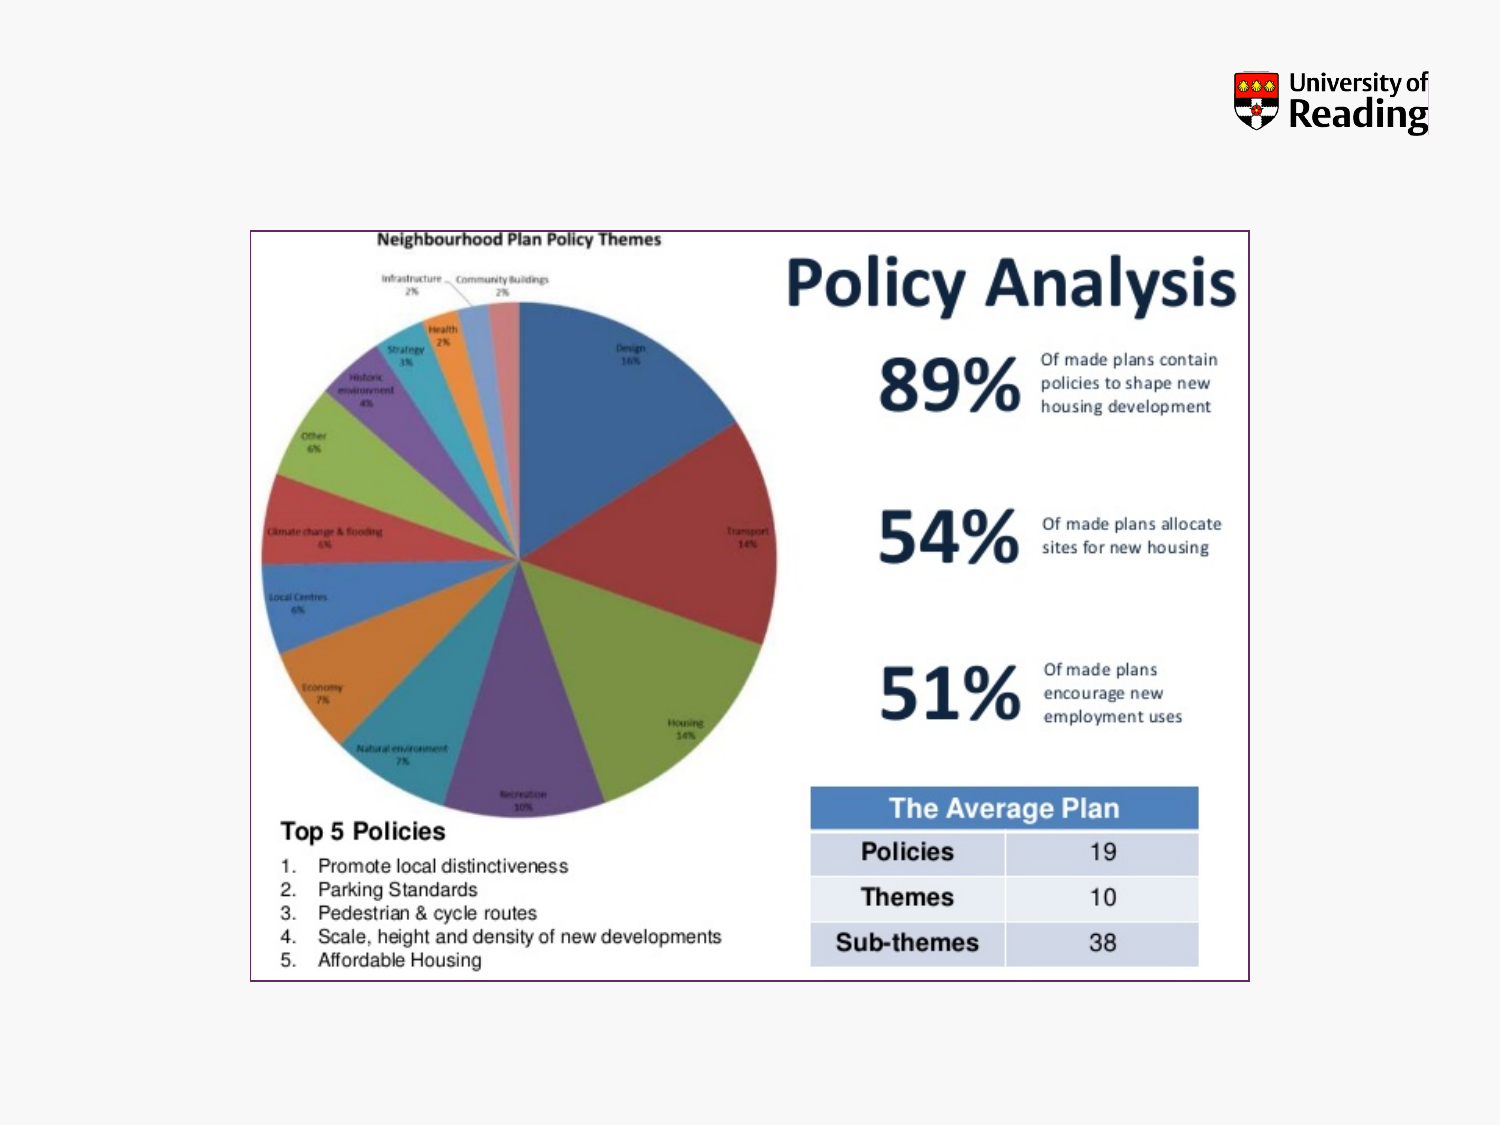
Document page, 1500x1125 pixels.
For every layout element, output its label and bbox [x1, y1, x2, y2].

picture [1234, 71, 1429, 136]
picture [250, 231, 1249, 981]
